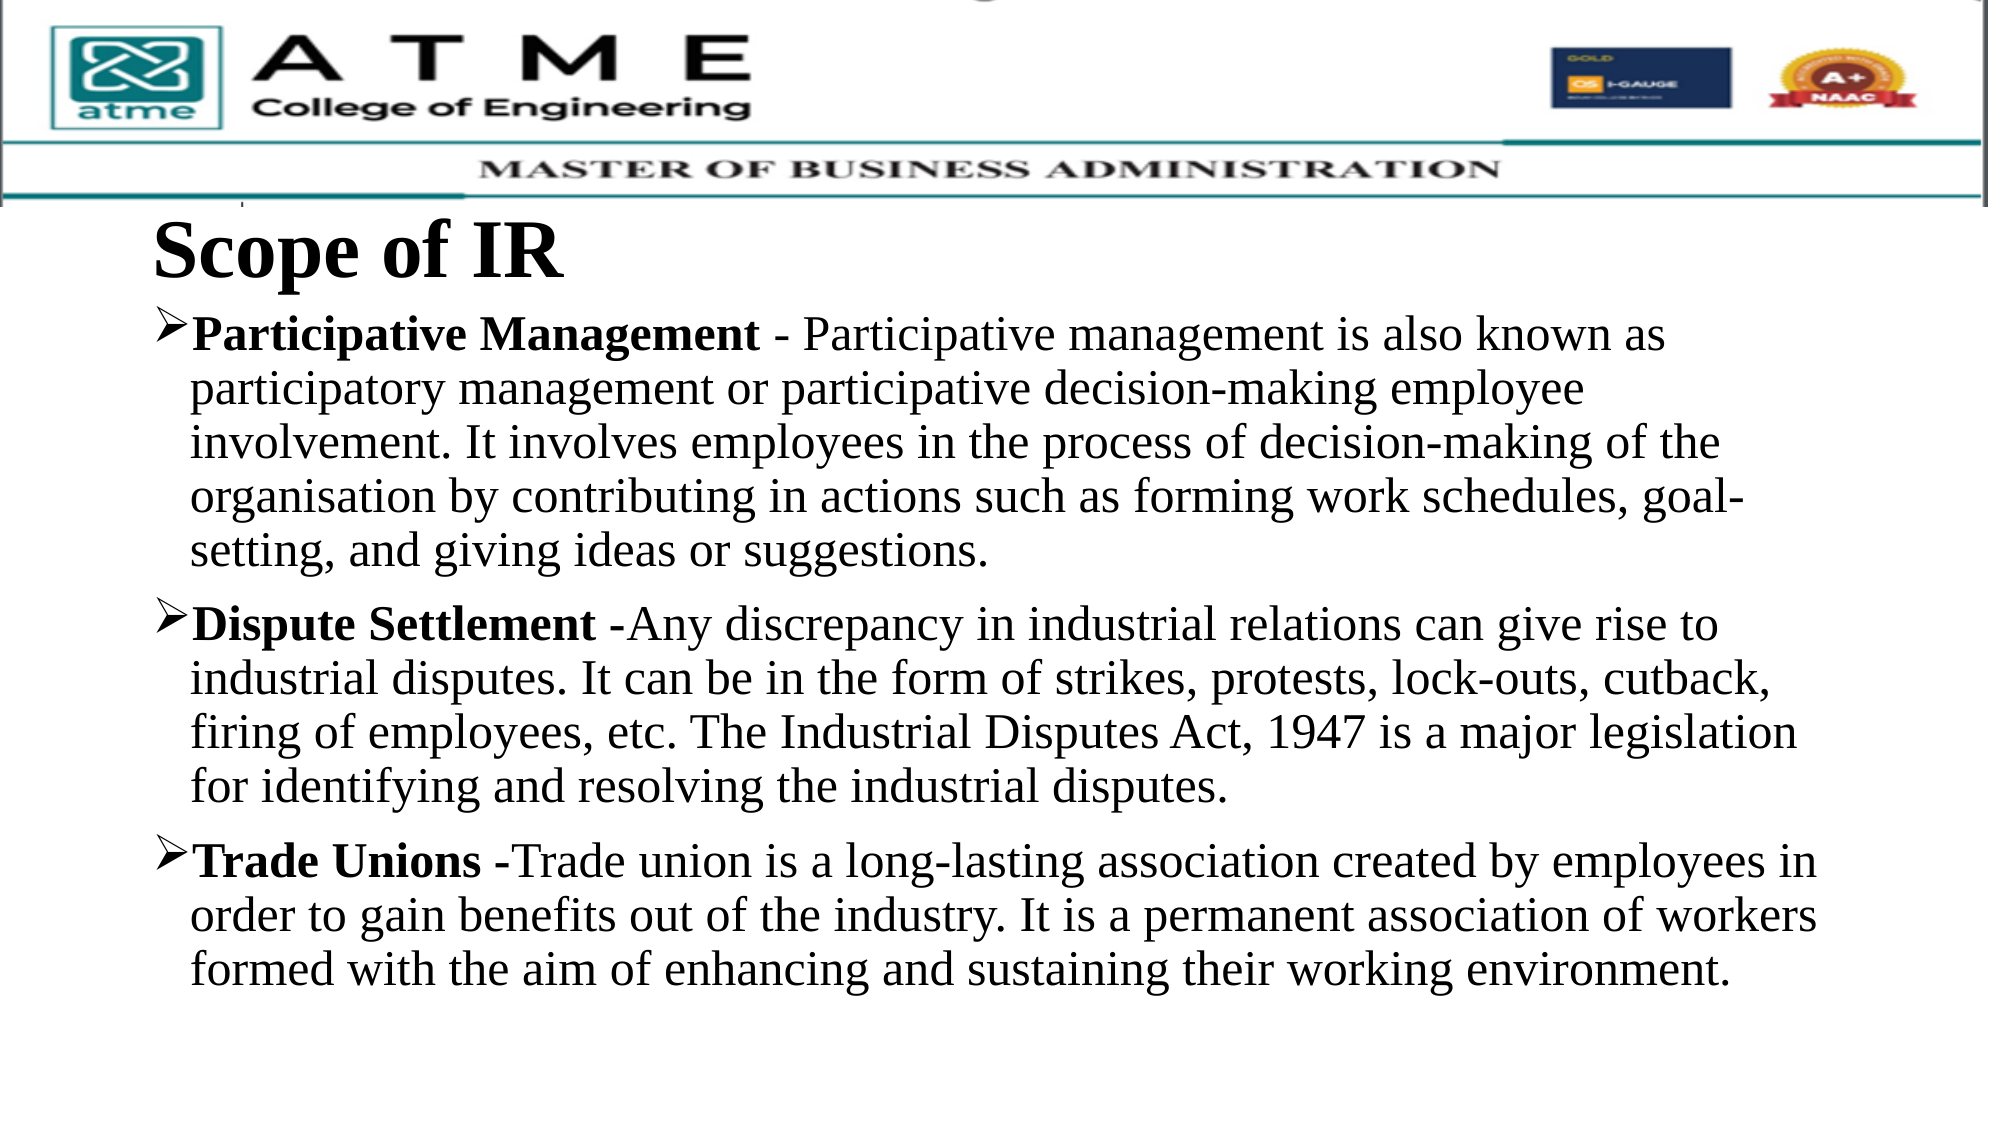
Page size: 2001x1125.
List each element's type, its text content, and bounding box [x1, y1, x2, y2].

title Scope of IR [137, 142, 1863, 299]
picture [0, 0, 1988, 207]
list Participative Management - Participative management is also known as participatory management or participative decision-making employee involvement. It involves employees in the process of decision-making of the organisation by contributing in actions such as forming work schedules, goal-setting, and giving ideas or suggestions. Dispute Settlement -Any discrepancy in industrial relations can give rise to industrial disputes. It can be in the form of strikes, protests, lock-outs, cutback, firing of employees, etc. The Industrial Disputes Act, 1947 is a major legislation for identifying and resolving the industrial disputes. Trade Unions -Trade union is a long-lasting association created by employees in order to gain benefits out of the industry. It is a permanent association of workers formed with the aim of enhancing and sustaining their working environment. [137, 299, 1863, 1036]
